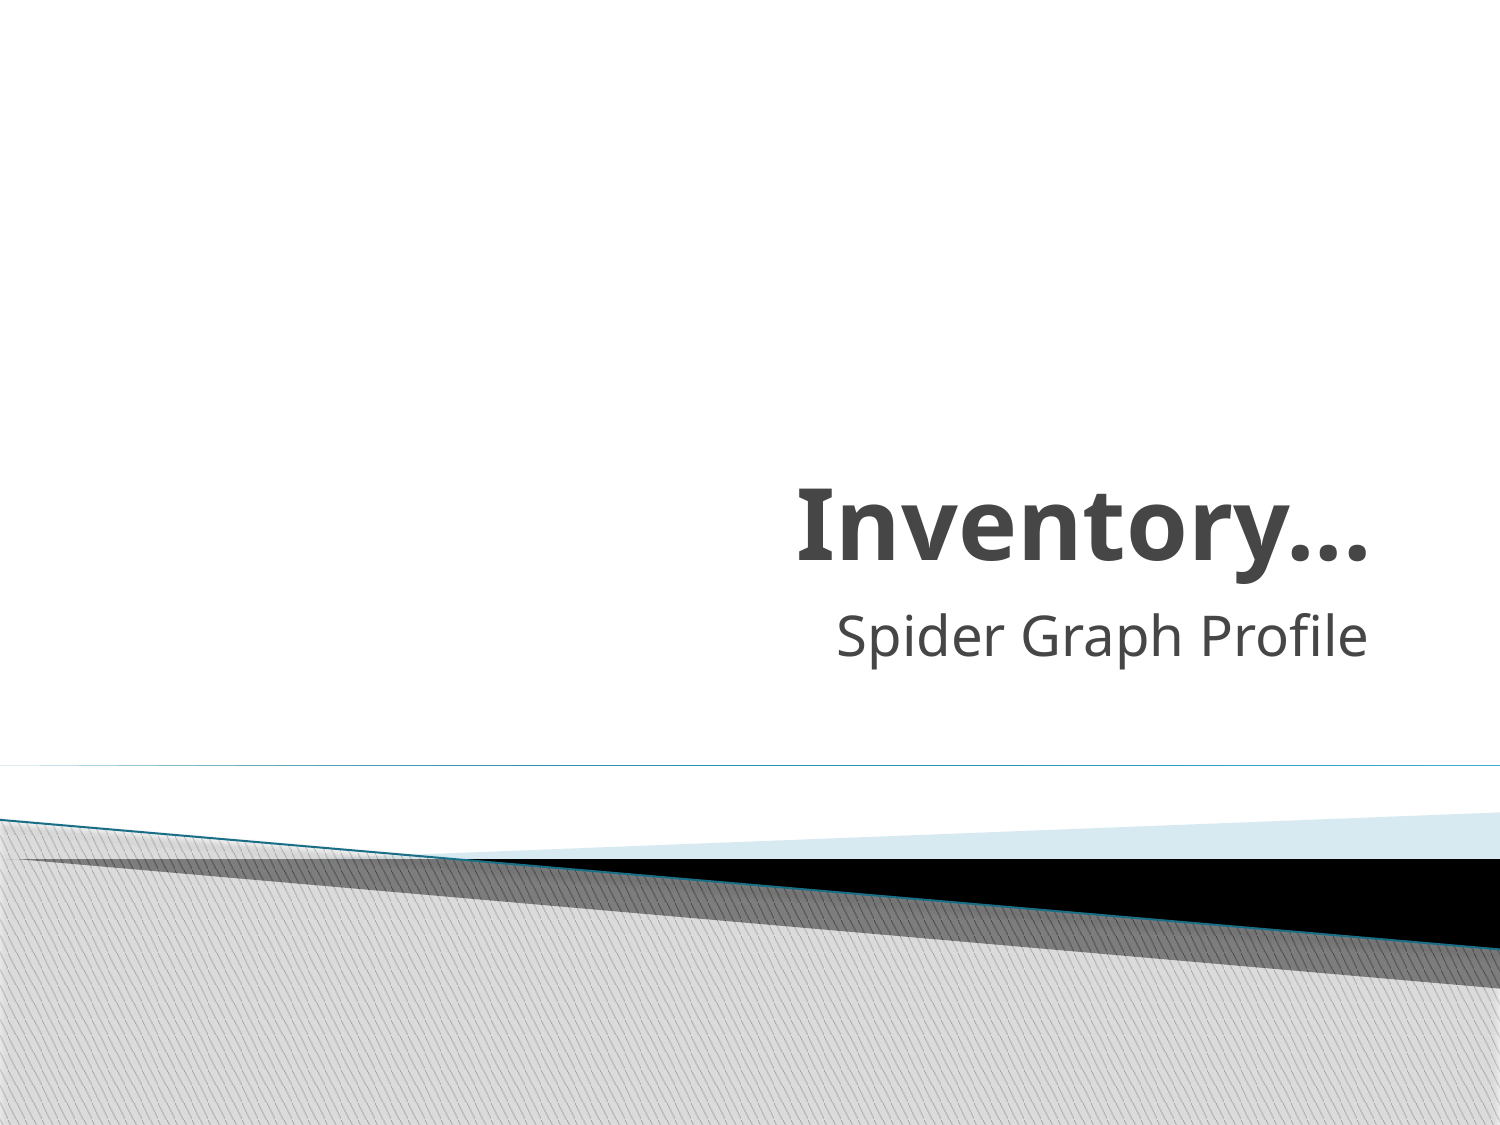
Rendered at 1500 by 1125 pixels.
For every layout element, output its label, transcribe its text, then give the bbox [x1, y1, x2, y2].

picture [5, 859, 1500, 989]
subtitle Spider Graph Profile [112, 592, 1388, 790]
title Inventory... [112, 287, 1388, 588]
